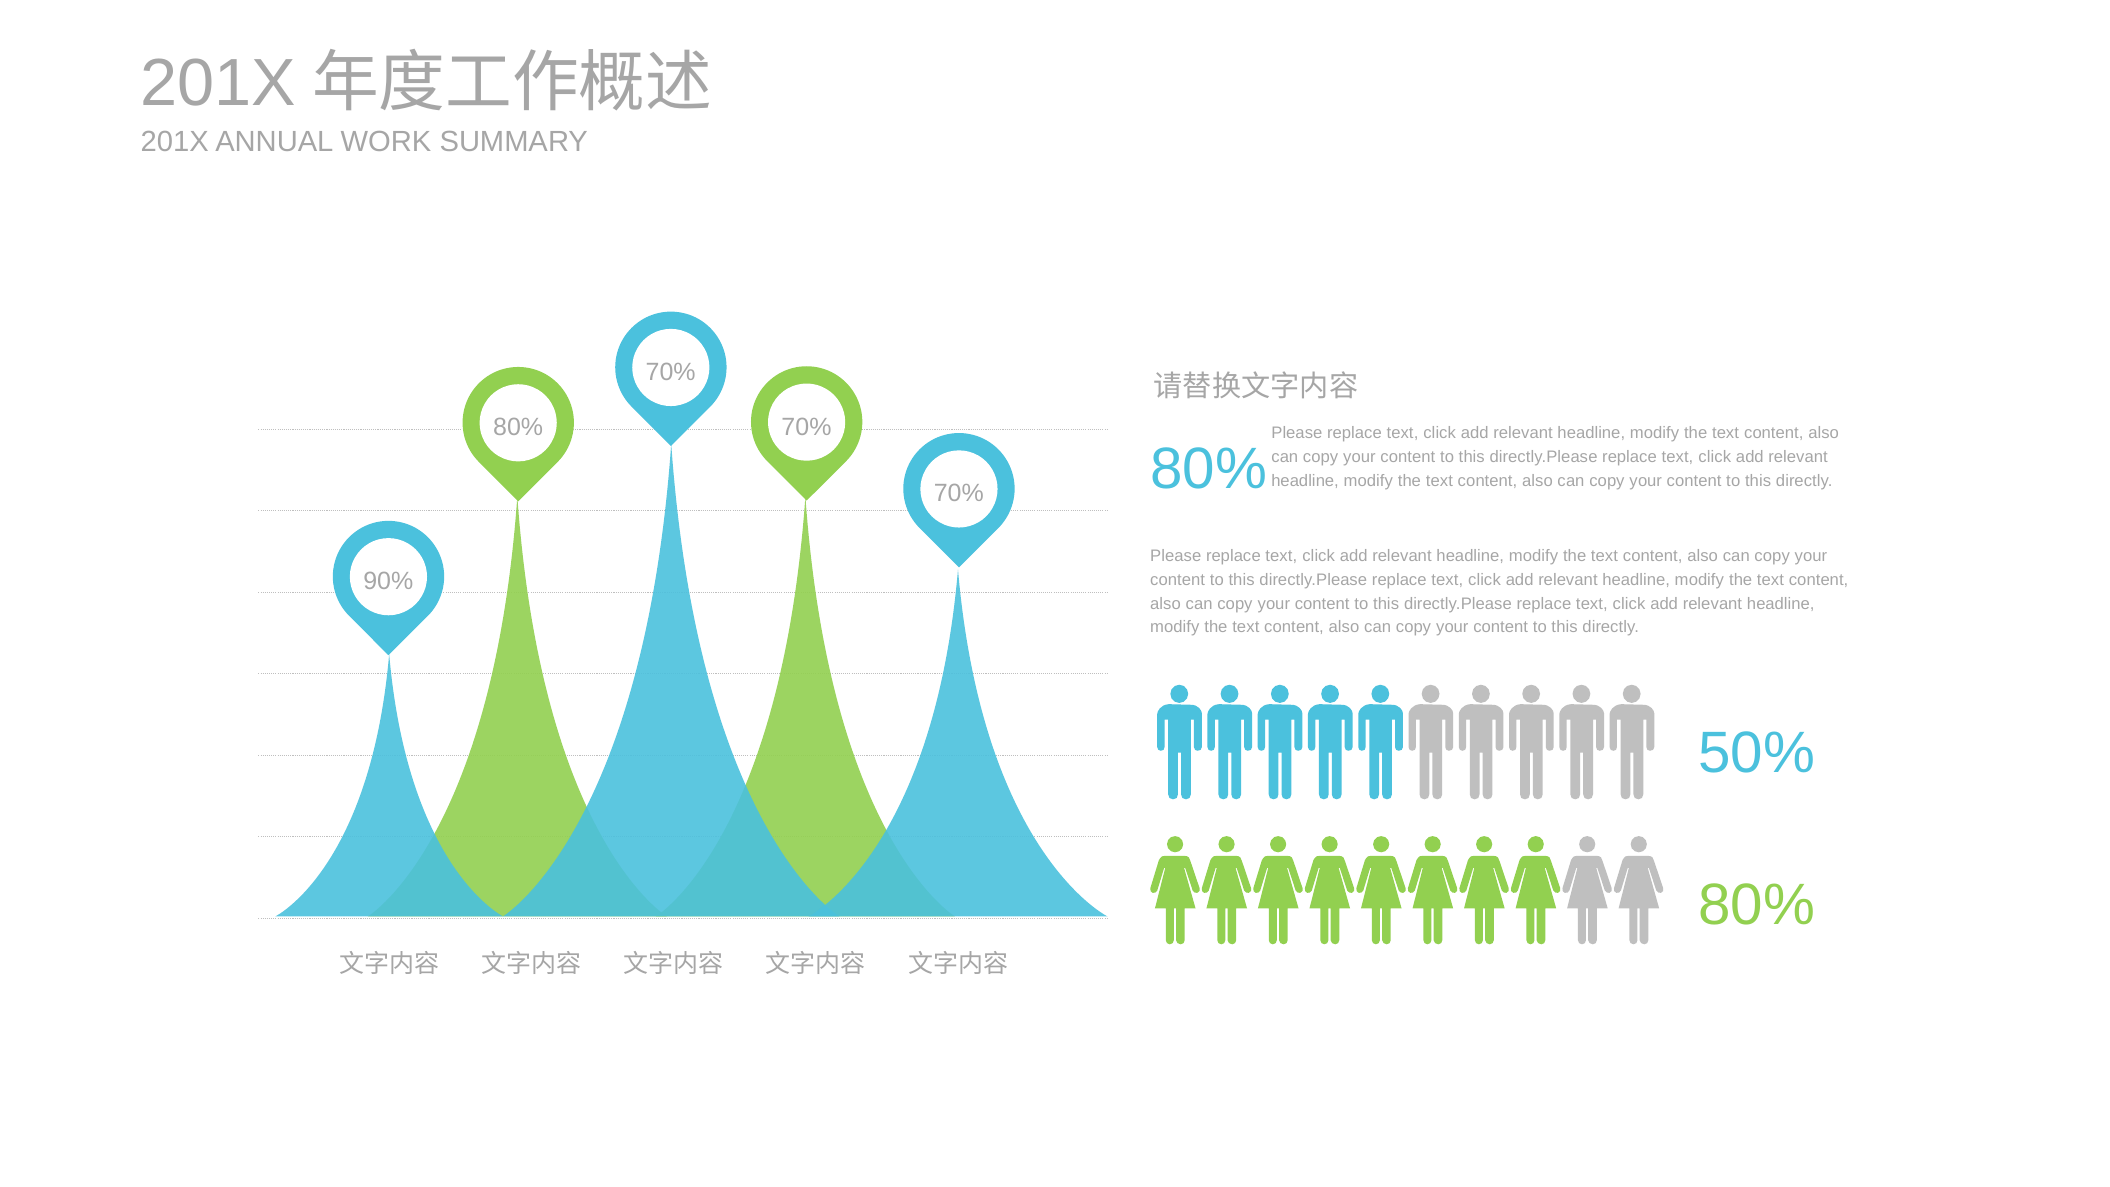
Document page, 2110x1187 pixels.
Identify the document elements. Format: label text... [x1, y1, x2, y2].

text_box 201X ANNUAL WORK SUMMARY [140, 122, 602, 158]
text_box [1157, 684, 1655, 800]
text_box 80% [1150, 416, 1268, 501]
text_box 文字内容 [907, 941, 1009, 978]
text_box 请替换文字内容 [1153, 360, 1463, 403]
text_box Please replace text, click add relevant headline, modify the text content, also can copy your content to this directly.Please replace text, click add relevant headline, modify the text content, also can copy your content to this directly.Please replace text, click add relevant headline, modify the text content, also can copy your content to this directly. [1150, 540, 1850, 637]
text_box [1149, 836, 1664, 945]
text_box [615, 311, 727, 423]
text_box 50% [1698, 700, 1816, 785]
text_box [750, 366, 863, 478]
text_box 文字内容 [765, 941, 866, 978]
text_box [462, 366, 574, 479]
text_box Please replace text, click add relevant headline, modify the text content, also can copy your content to this directly.Please replace text, click add relevant headline, modify the text content, also can copy your content to this directly. [1271, 417, 1850, 490]
text_box 文字内容 [481, 941, 582, 978]
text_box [332, 520, 445, 633]
text_box 80% [1698, 852, 1816, 937]
text_box 文字内容 [623, 941, 724, 978]
text_box 文字内容 [339, 941, 440, 978]
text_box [903, 433, 1015, 545]
text_box 201X年度工作概述 [140, 38, 789, 119]
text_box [258, 429, 1108, 919]
